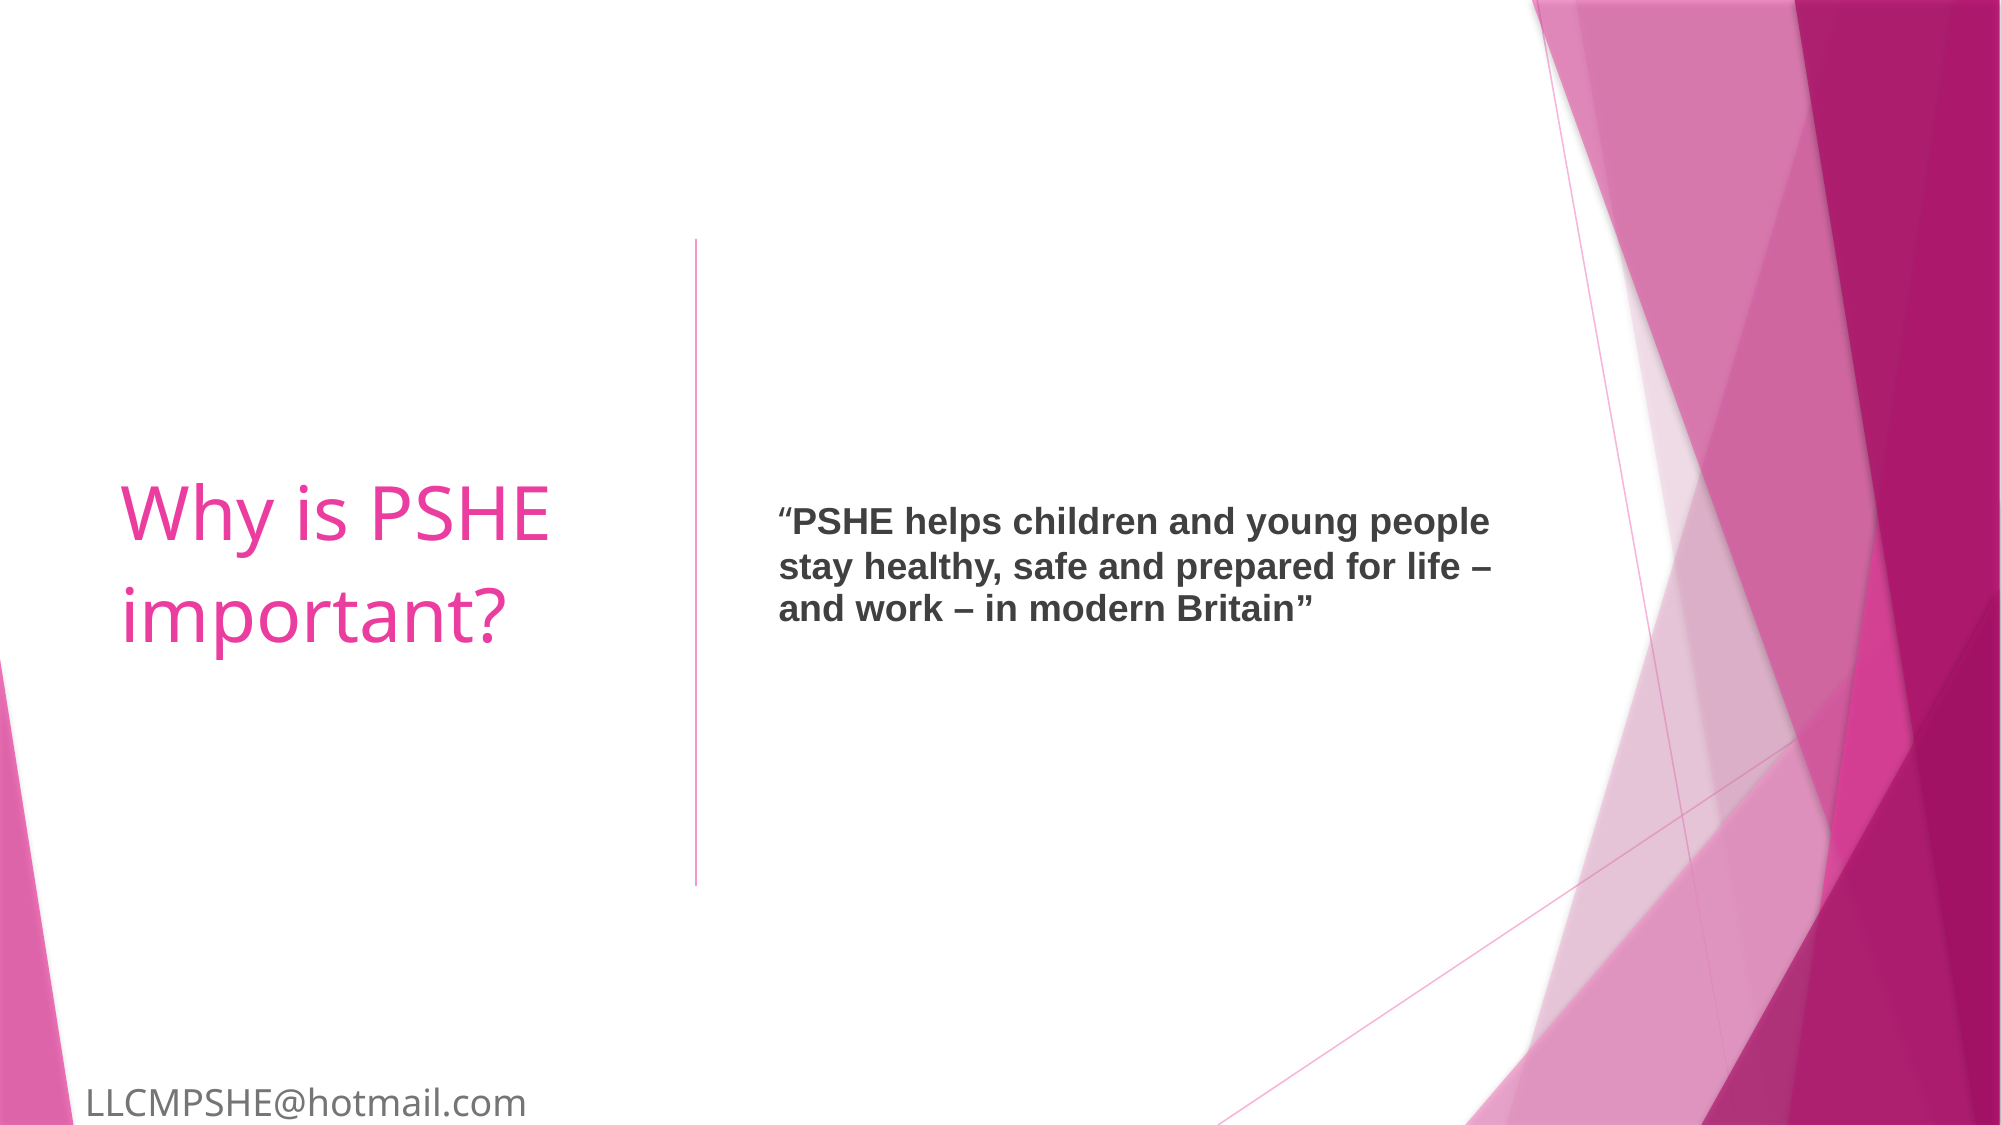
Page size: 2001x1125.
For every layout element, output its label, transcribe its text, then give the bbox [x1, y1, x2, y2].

list “PSHE helps children and young people stay healthy, safe and prepared for life – and work – in modern Britain” [763, 133, 1522, 991]
title Why is PSHE important? [105, 133, 658, 991]
text_box LLCMPSHE@hotmail.com [70, 1071, 1071, 1125]
